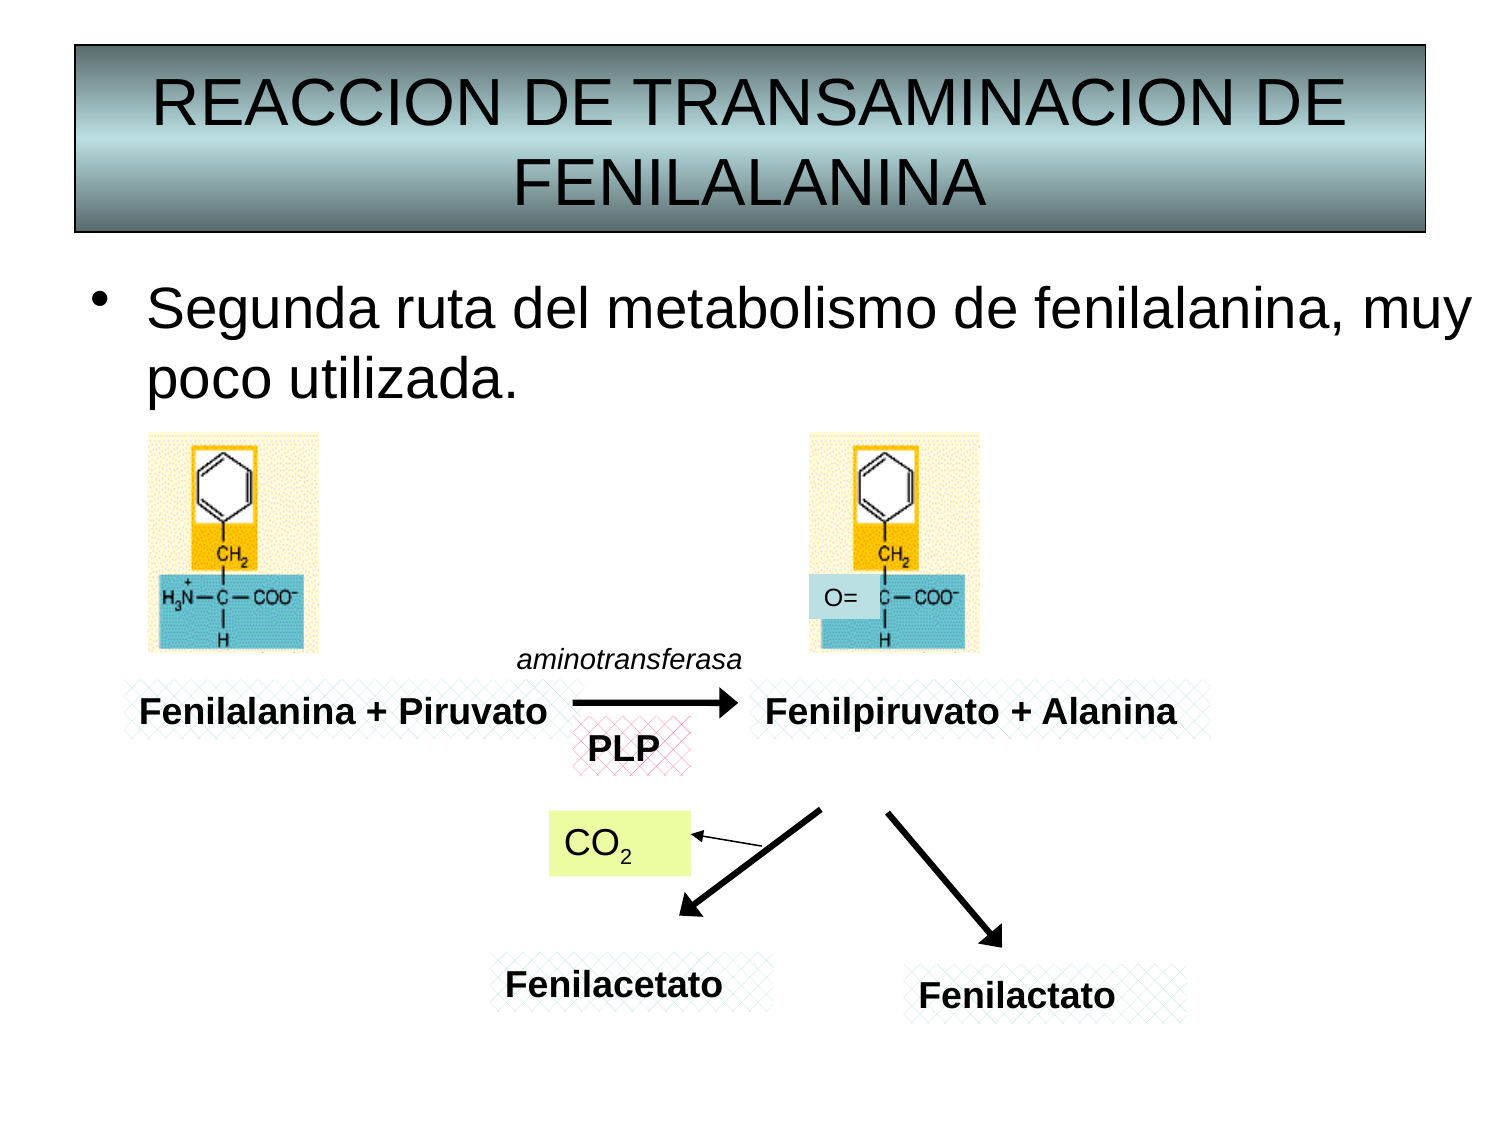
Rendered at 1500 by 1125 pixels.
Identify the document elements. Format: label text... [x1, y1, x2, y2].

title REACCION DE TRANSAMINACION DE FENILALANINA [74, 44, 1426, 233]
text_box aminotransferasa [501, 633, 762, 683]
text_box Fenilalanina + Piruvato [123, 679, 585, 740]
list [147, 432, 328, 654]
text_box [887, 812, 1003, 948]
text_box PLP [572, 716, 691, 776]
text_box [572, 692, 739, 714]
text_box Fenilpiruvato + Alanina [750, 679, 1211, 740]
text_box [808, 432, 990, 654]
text_box Fenilacetato [490, 952, 774, 1012]
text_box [548, 809, 822, 916]
text_box Fenilactato [903, 964, 1188, 1024]
list Segunda ruta del metabolismo de fenilalanina, muy poco utilizada. [74, 262, 1500, 445]
